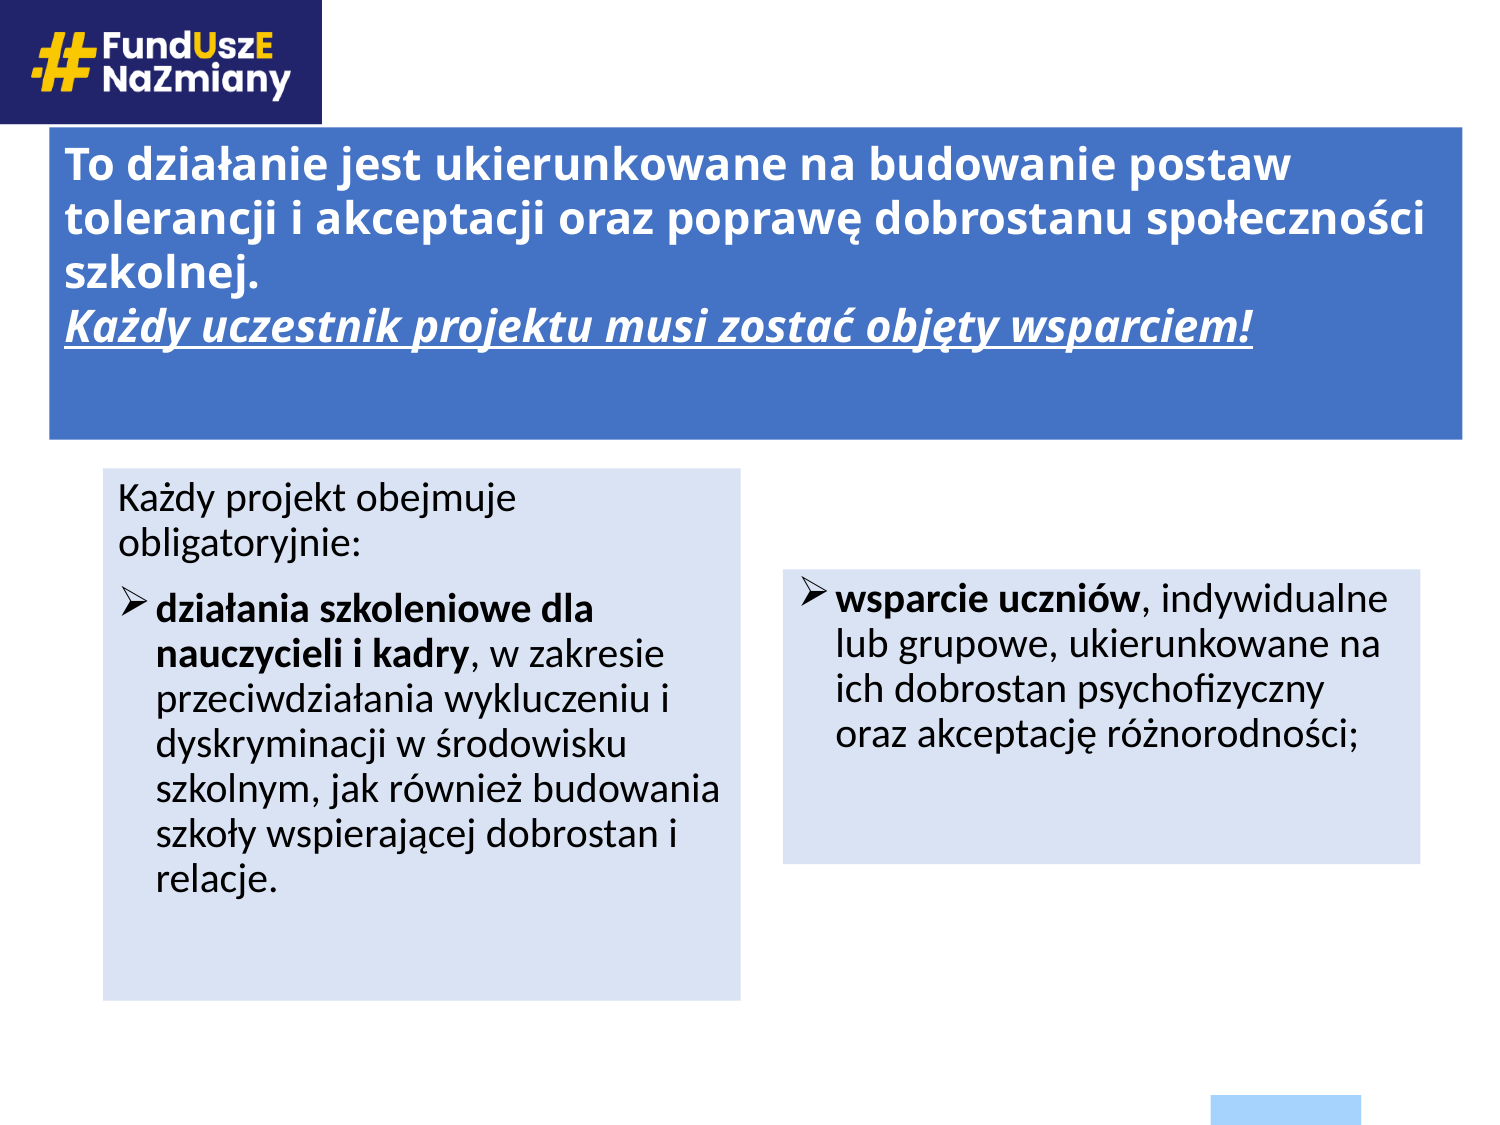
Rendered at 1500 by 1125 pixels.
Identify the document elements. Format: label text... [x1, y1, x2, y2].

list wsparcie uczniów, indywidualne lub grupowe, ukierunkowane na ich dobrostan psychofizyczny oraz akceptację różnorodności; [782, 569, 1421, 865]
picture [0, 0, 1500, 1125]
list Każdy projekt obejmuje obligatoryjnie: działania szkoleniowe dla nauczycieli i kadry, w zakresie przeciwdziałania wykluczeniu i dyskryminacji w środowisku szkolnym, jak również budowania szkoły wspierającej dobrostan i relacje. [103, 468, 741, 1001]
title To działanie jest ukierunkowane na budowanie postaw tolerancji i akceptacji oraz poprawę dobrostanu społeczności szkolnej. Każdy uczestnik projektu musi zostać objęty wsparciem! [49, 127, 1463, 440]
